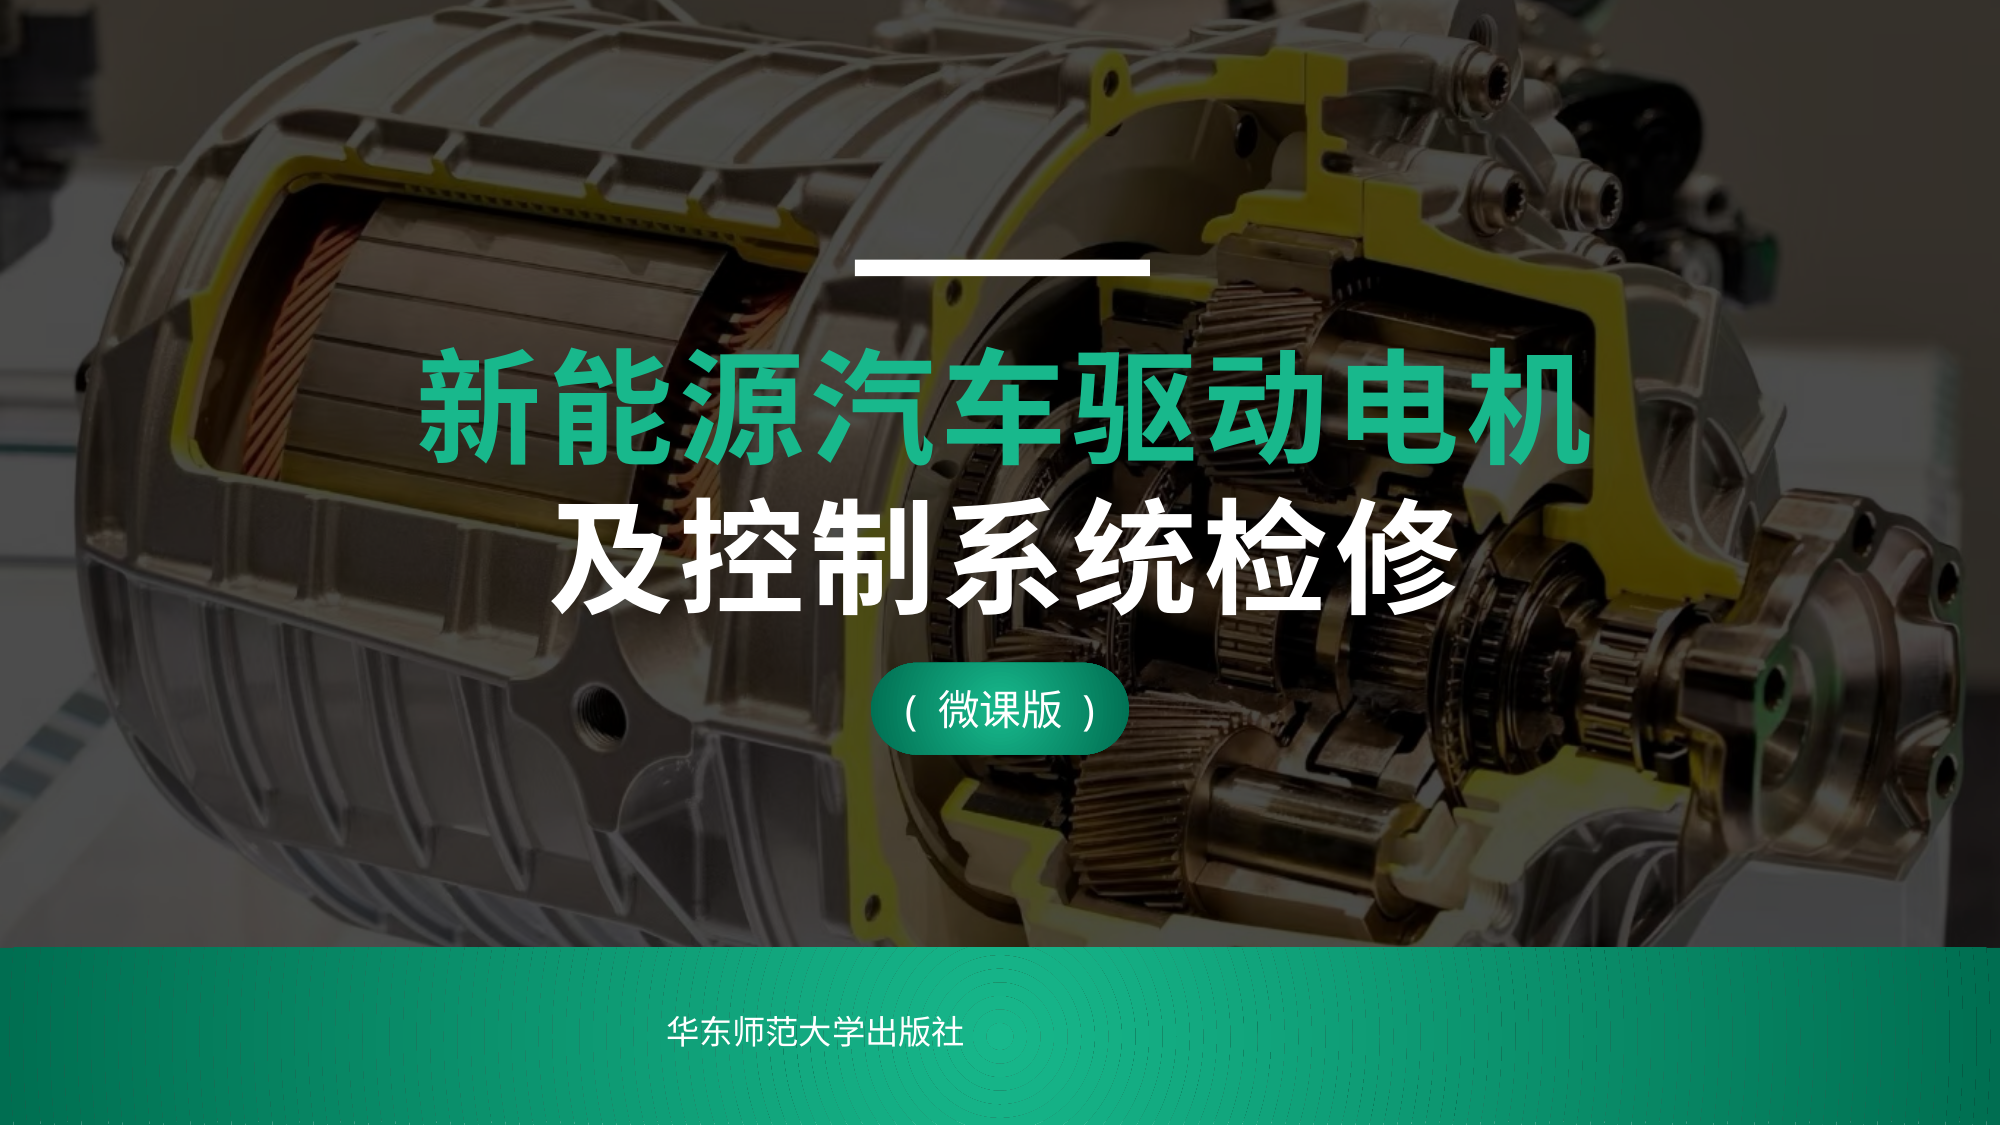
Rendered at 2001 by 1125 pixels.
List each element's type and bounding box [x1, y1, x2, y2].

picture [0, 0, 2000, 1118]
text_box [0, 1118, 2000, 1125]
